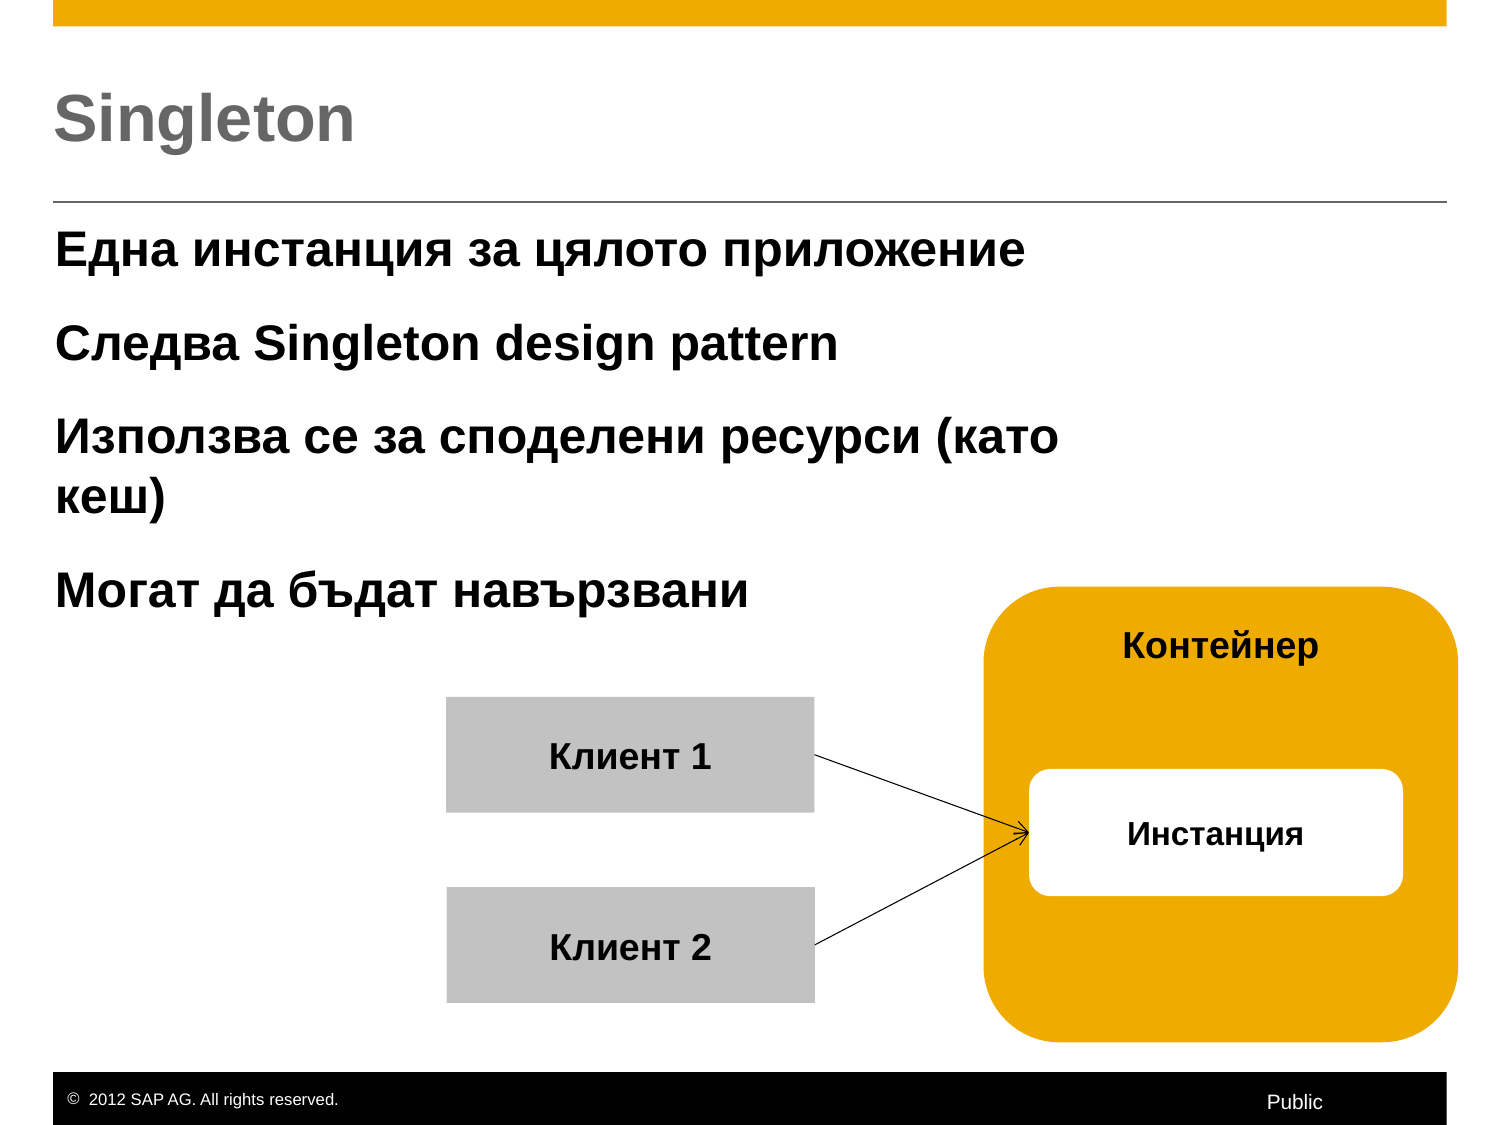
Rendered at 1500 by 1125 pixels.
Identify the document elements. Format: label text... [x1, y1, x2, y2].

text_box Клиент 2 [446, 887, 815, 1003]
text_box Инстанция [1035, 768, 1404, 897]
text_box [814, 754, 1030, 832]
list Една инстанция за цялото приложение Следва Singleton design pattern Използва се за споделени ресурси (като кеш) Могат да бъдат навързвани [55, 216, 1164, 680]
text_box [814, 832, 1030, 946]
text_box Клиент 1 [446, 696, 815, 813]
text_box Контейнер [983, 586, 1459, 1043]
title Singleton [53, 53, 1447, 178]
